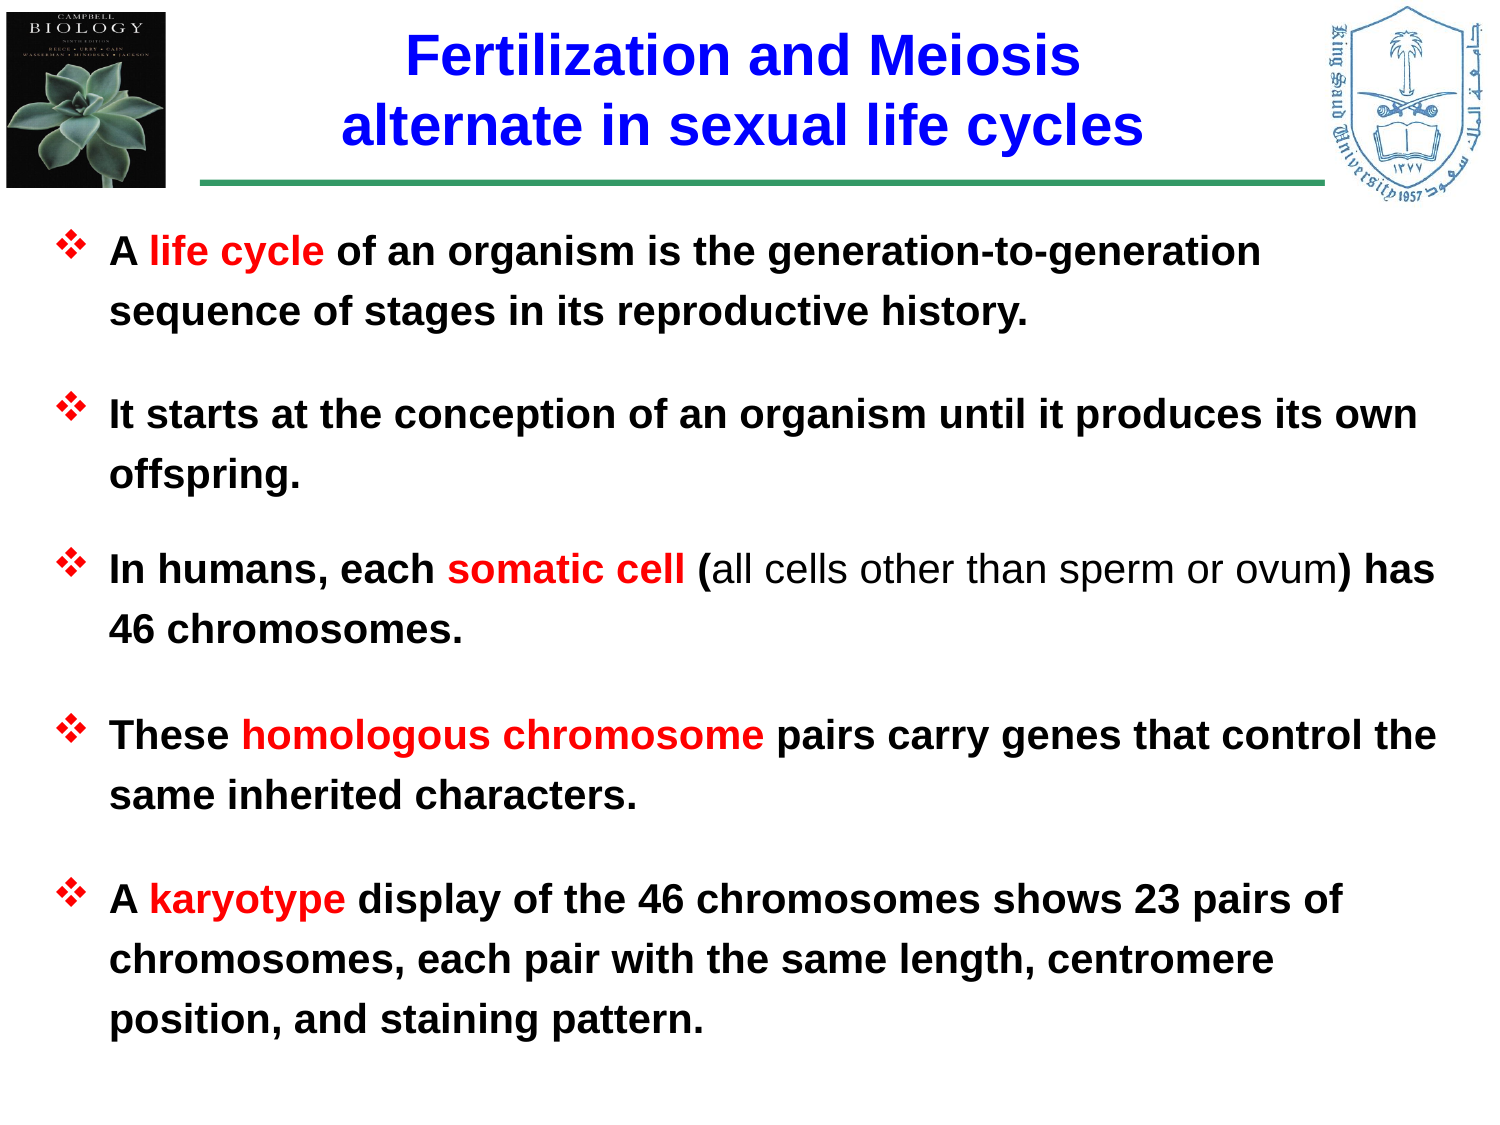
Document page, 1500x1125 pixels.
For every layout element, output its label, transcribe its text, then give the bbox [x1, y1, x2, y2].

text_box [5, 0, 1488, 209]
list A life cycle of an organism is the generation-to-generation sequence of stages in its reproductive history. It starts at the conception of an organism until it produces its own offspring. In humans, each somatic cell (all cells other than sperm or ovum) has 46 chromosomes. These homologous chromosome pairs carry genes that control the same inherited characters. A karyotype display of the 46 chromosomes shows 23 pairs of chromosomes, each pair with the same length, centromere position, and staining pattern. [37, 216, 1463, 1050]
